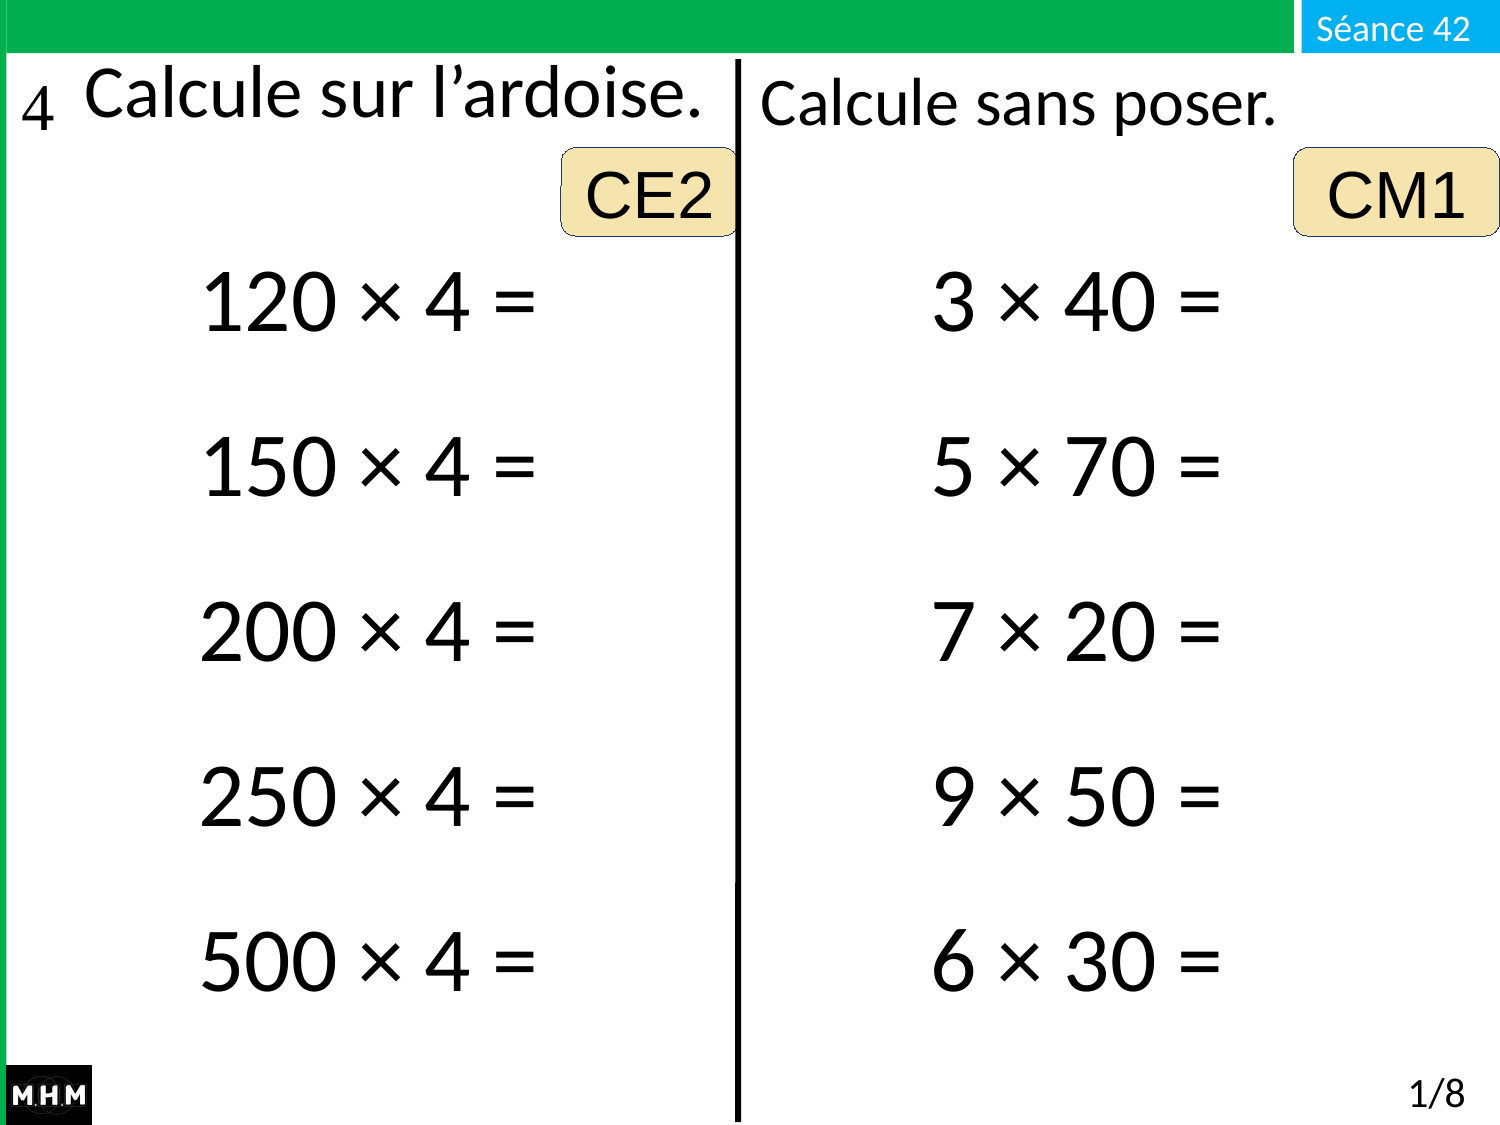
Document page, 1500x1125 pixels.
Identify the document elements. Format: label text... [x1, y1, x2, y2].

list 1/8 [1373, 1064, 1500, 1125]
text_box 120 × 4 = 150 × 4 = 200 × 4 = 250 × 4 = 500 × 4 = [58, 177, 678, 1018]
text_box Calcule sans poser. [746, 58, 1452, 148]
text_box CM1 [1293, 147, 1500, 237]
title Calcule sur l’ardoise. [69, 44, 724, 142]
text_box 3 × 40 = 5 × 70 = 7 × 20 = 9 × 50 = 6 × 30 = [767, 177, 1387, 1018]
text_box CE2 [561, 147, 738, 237]
picture [6, 1065, 92, 1125]
